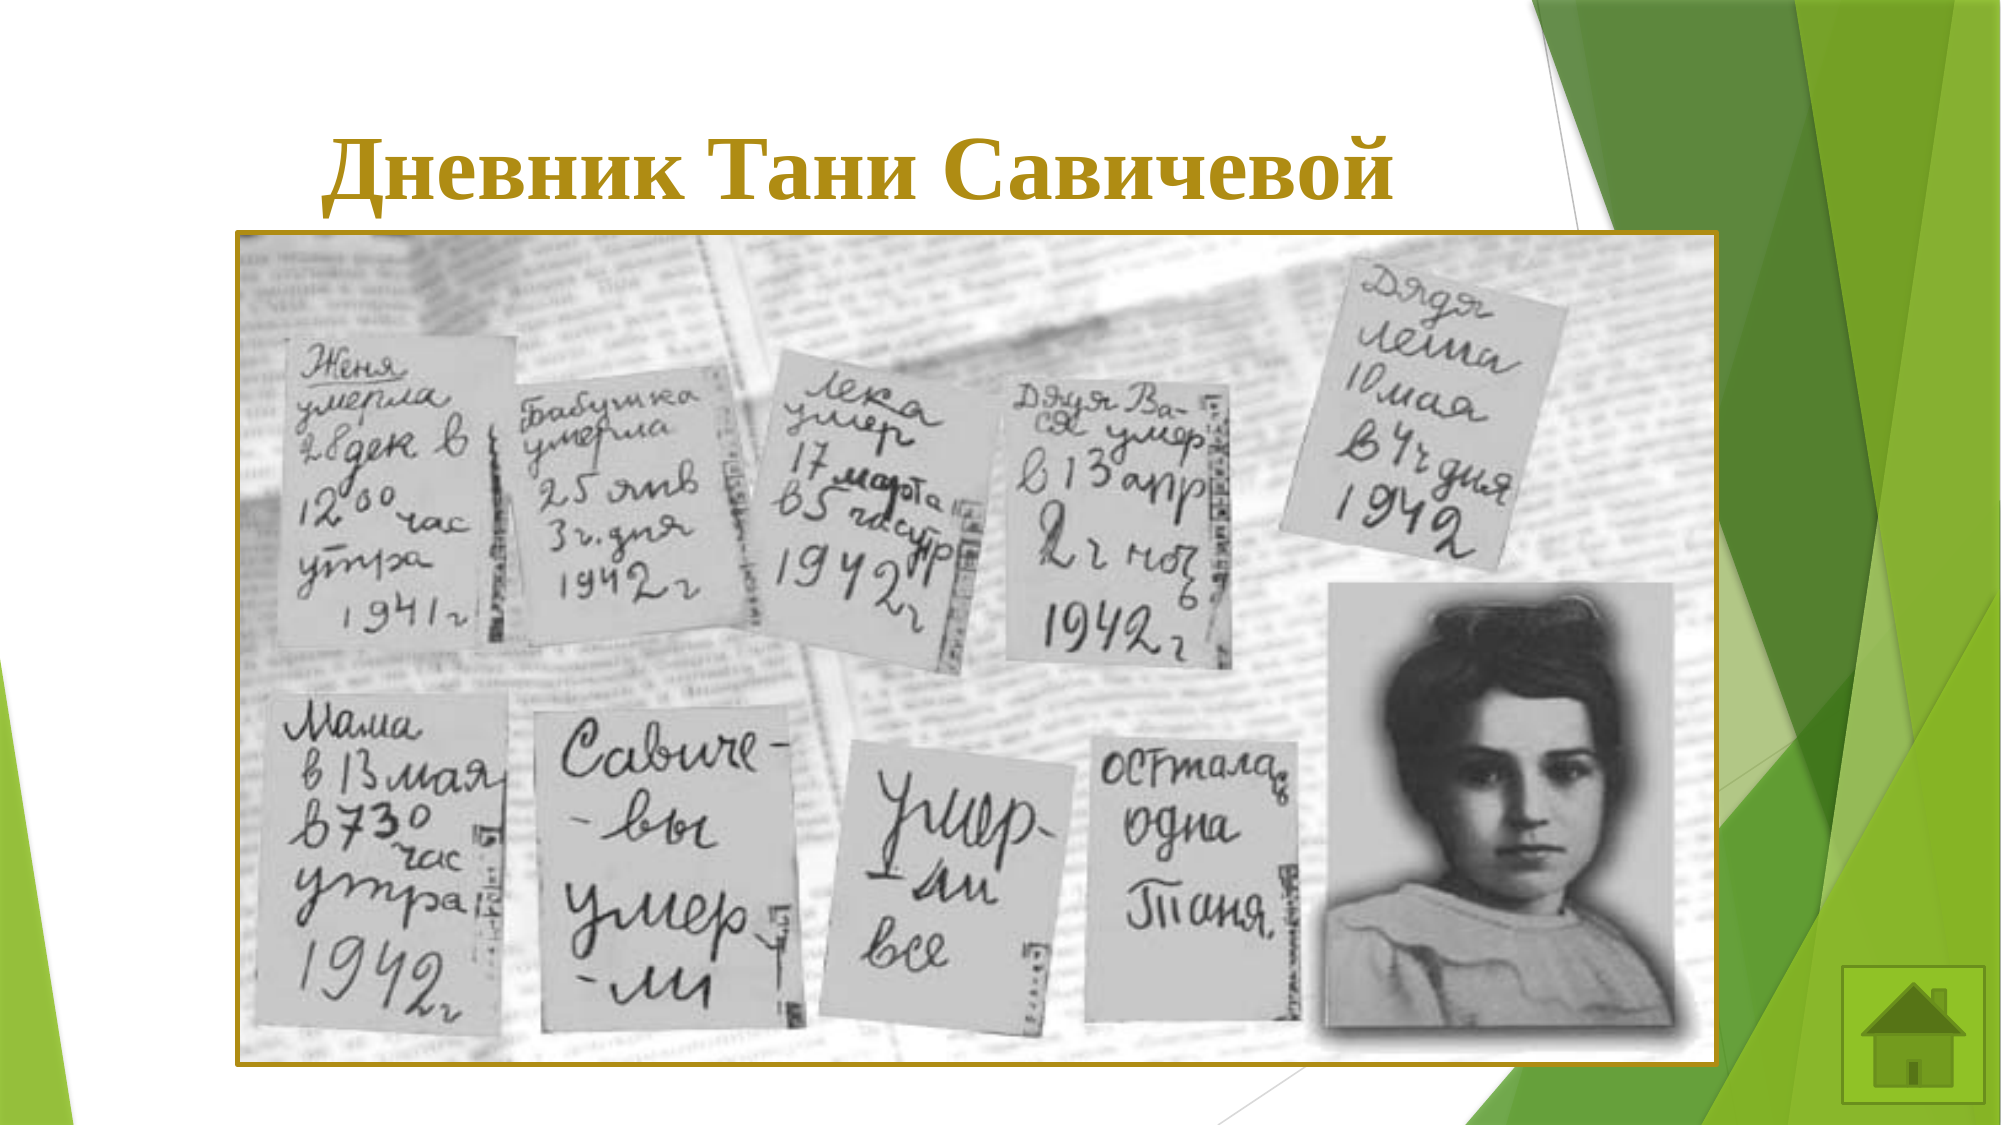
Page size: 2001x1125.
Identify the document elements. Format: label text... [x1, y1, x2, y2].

title Дневник Тани Савичевой [111, 99, 1522, 317]
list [239, 234, 1715, 1063]
text_box [1841, 965, 1986, 1105]
